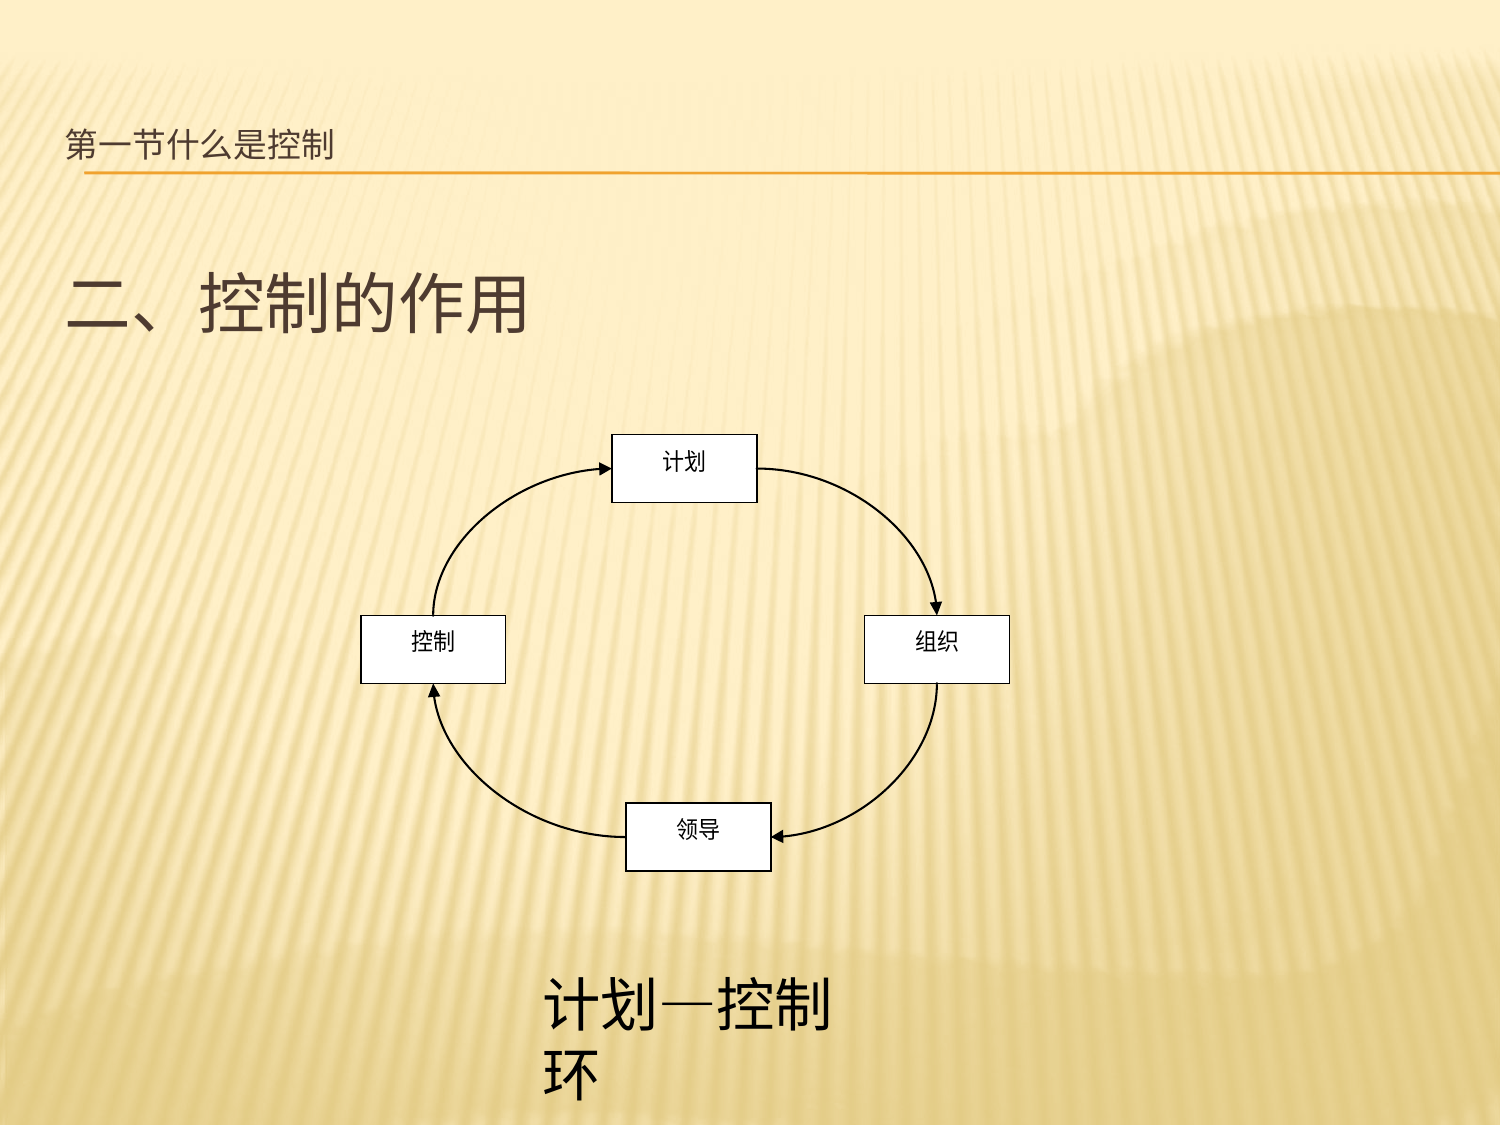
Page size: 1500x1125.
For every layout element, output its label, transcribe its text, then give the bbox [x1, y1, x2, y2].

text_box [257, 409, 1167, 903]
text_box 计划—控制环 [527, 960, 903, 1116]
list 二、控制的作用 [50, 254, 1475, 998]
title 第一节什么是控制 [50, 75, 1475, 213]
